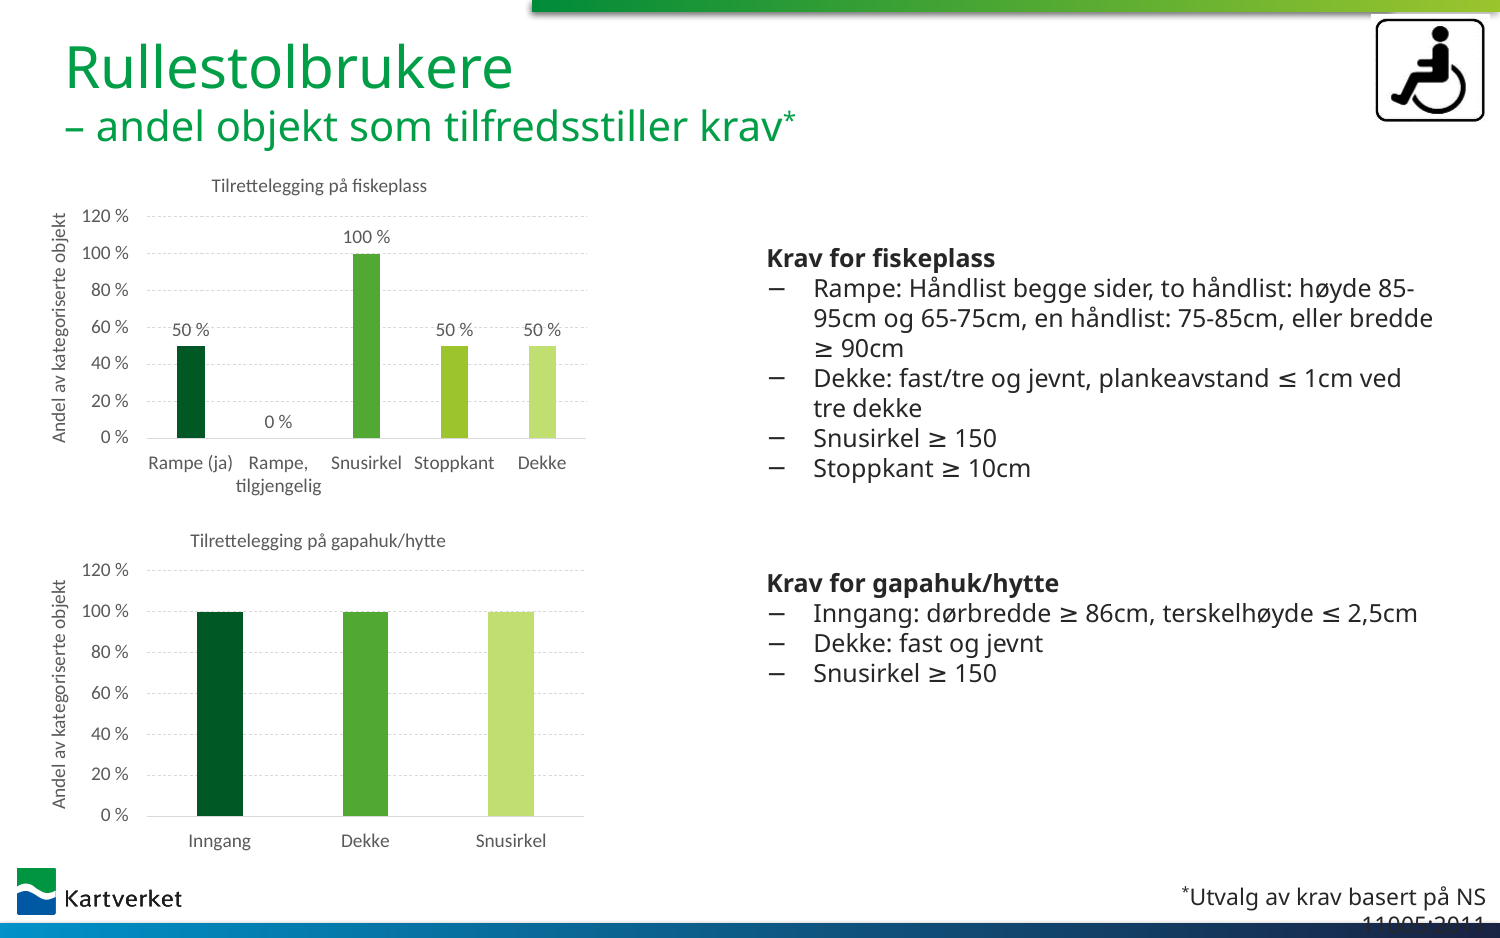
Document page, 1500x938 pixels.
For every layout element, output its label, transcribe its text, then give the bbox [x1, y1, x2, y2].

picture [41, 166, 598, 505]
text_box Krav for fiskeplass Rampe: Håndlist begge sider, to håndlist: høyde 85-95cm og 65-75cm, en håndlist: 75-85cm, eller bredde ≥ 90cm Dekke: fast/tre og jevnt, plankeavstand ≤ 1cm ved tre dekke Snusirkel ≥ 150 Stoppkant ≥ 10cm [751, 235, 1452, 490]
text_box Krav for gapahuk/hytte Inngang: dørbredde ≥ 86cm, terskelhøyde ≤ 2,5cm Dekke: fast og jevnt Snusirkel ≥ 150 [751, 560, 1452, 695]
picture [1371, 13, 1491, 127]
picture [41, 520, 596, 859]
text_box Rullestolbrukere – andel objekt som tilfredsstiller krav* [49, 29, 1431, 158]
text_box *Utvalg av krav basert på NS 11005:2011 [1068, 873, 1500, 938]
